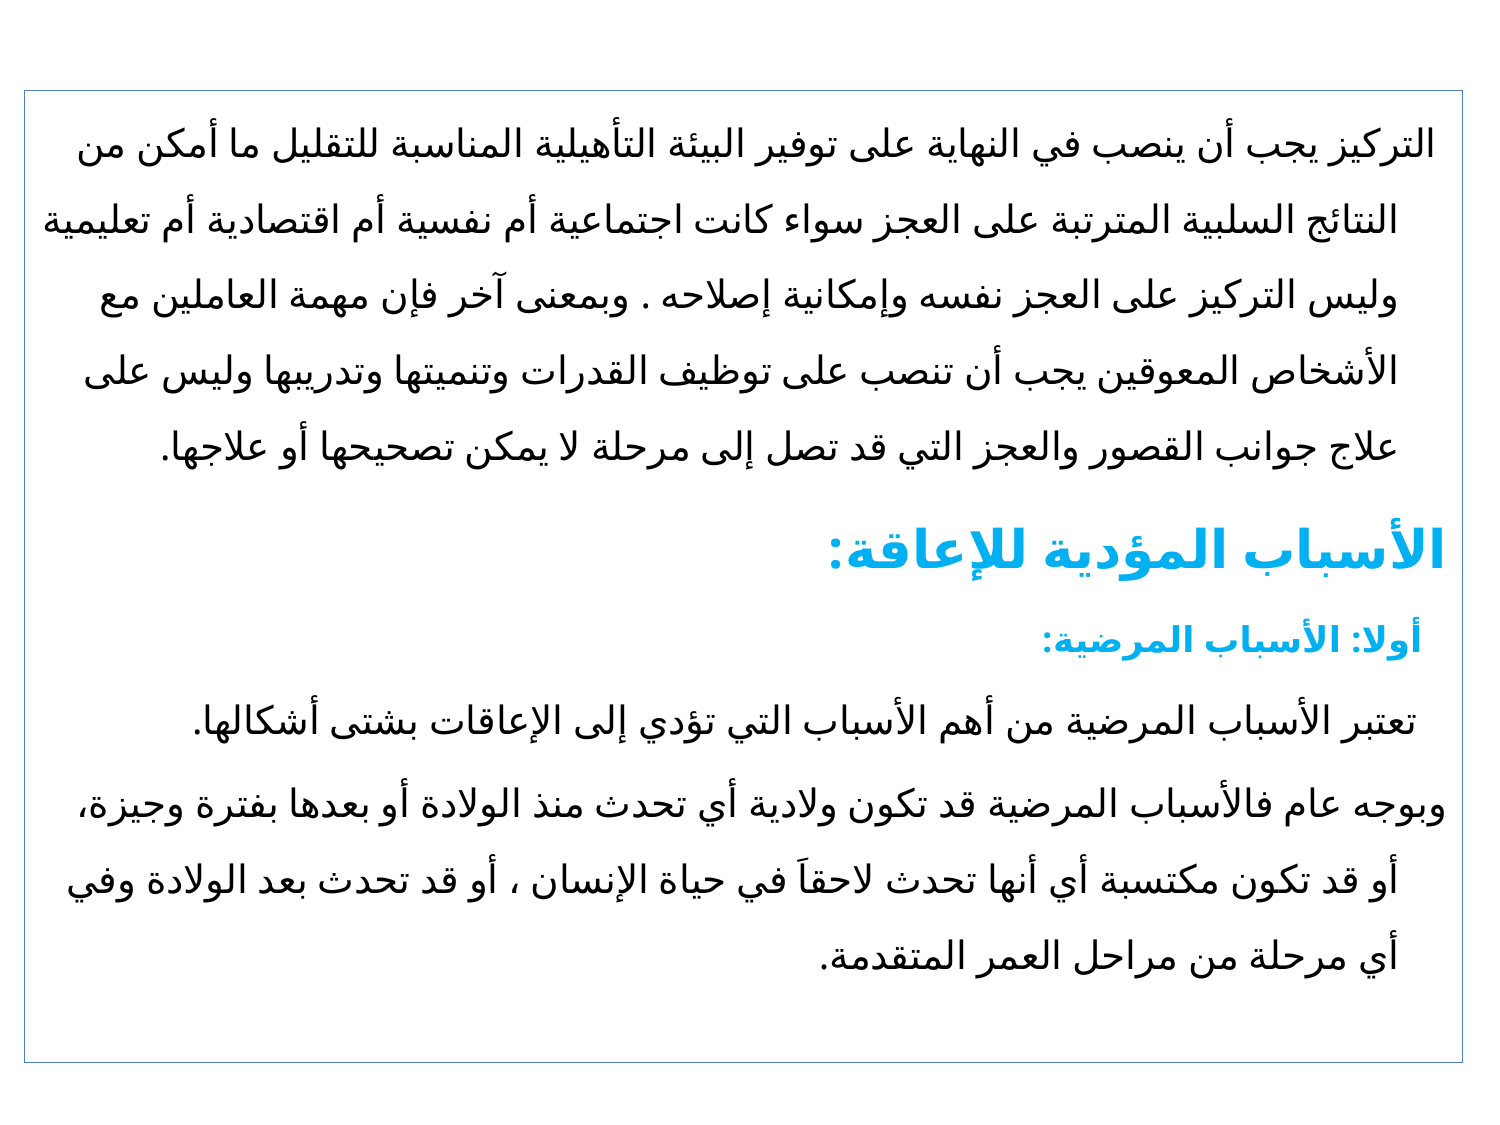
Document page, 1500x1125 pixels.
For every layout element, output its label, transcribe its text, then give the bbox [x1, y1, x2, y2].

list التركيز يجب أن ينصب في النهاية على توفير البيئة التأهيلية المناسبة للتقليل ما أمكن من النتائج السلبية المترتبة على العجز سواء كانت اجتماعية أم نفسية أم اقتصادية أم تعليمية وليس التركيز على العجز نفسه وإمكانية إصلاحه . وبمعنى آخر فإن مهمة العاملين مع الأشخاص المعوقين يجب أن تنصب على توظيف القدرات وتنميتها وتدريبها وليس على علاج جوانب القصور والعجز التي قد تصل إلى مرحلة لا يمكن تصحيحها أو علاجها. الأسباب المؤدية للإعاقة: أولا: الأسباب المرضية: تعتبر الأسباب المرضية من أهم الأسباب التي تؤدي إلى الإعاقات بشتى أشكالها. وبوجه عام فالأسباب المرضية قد تكون ولادية أي تحدث منذ الولادة أو بعدها بفترة وجيزة، أو قد تكون مكتسبة أي أنها تحدث لاحقاَ في حياة الإنسان ، أو قد تحدث بعد الولادة وفي أي مرحلة من مراحل العمر المتقدمة. [24, 90, 1463, 1063]
